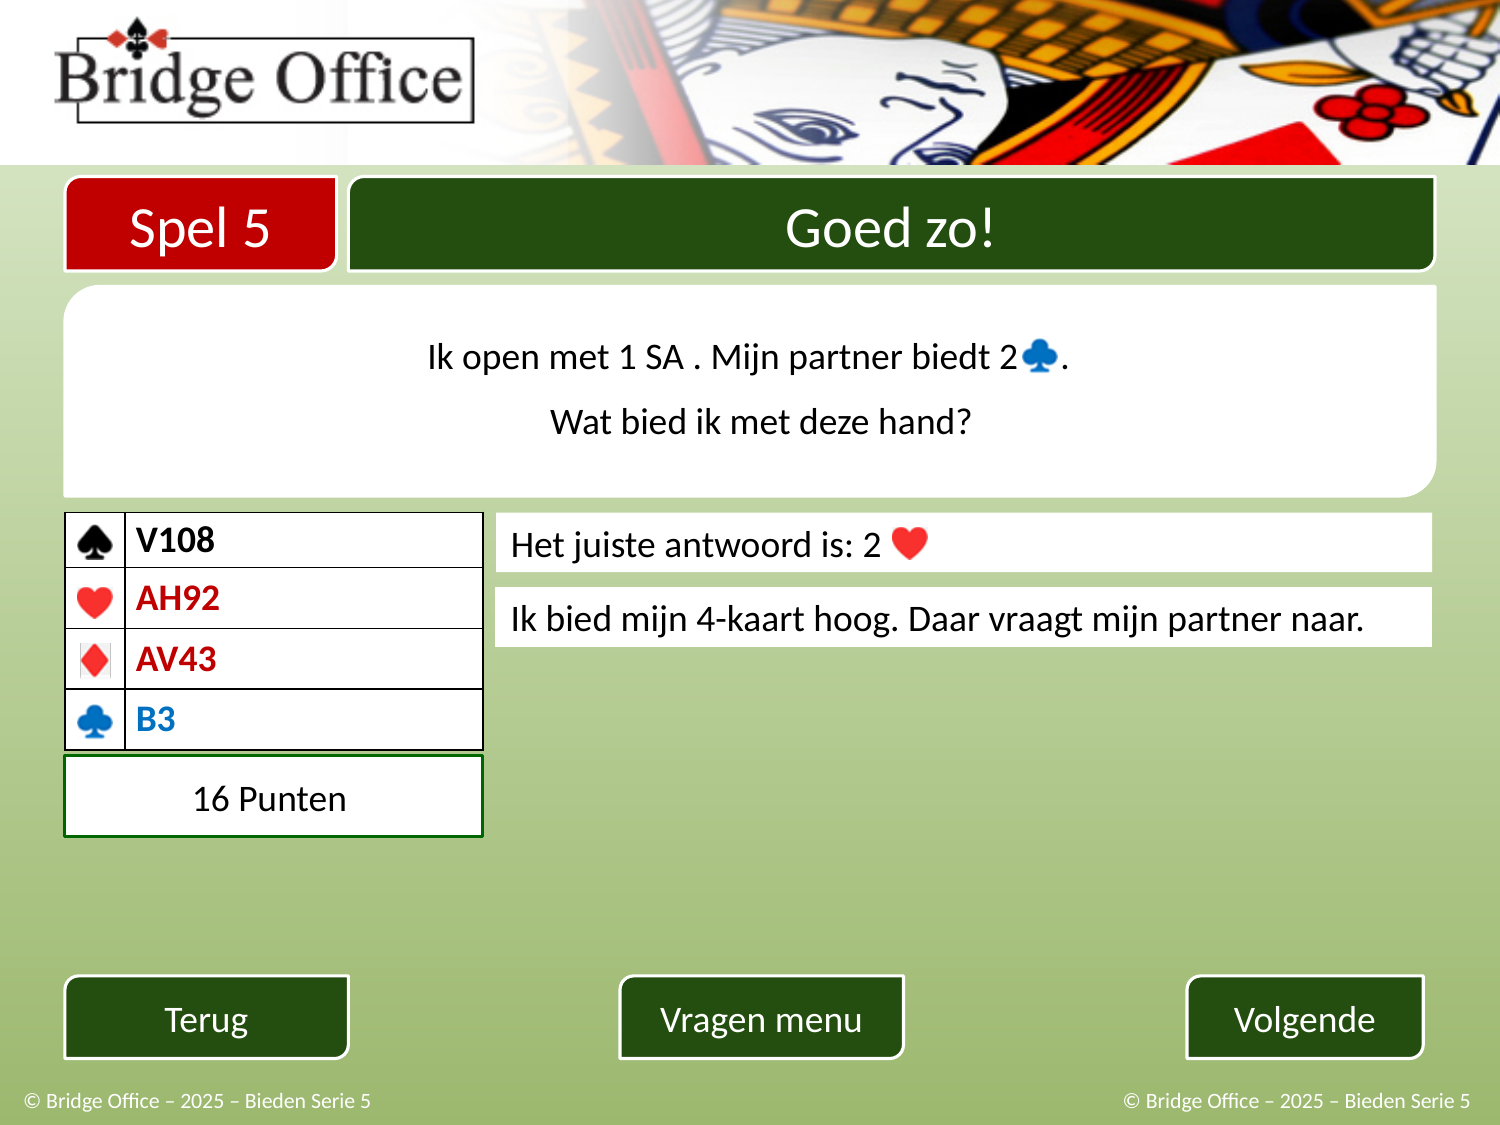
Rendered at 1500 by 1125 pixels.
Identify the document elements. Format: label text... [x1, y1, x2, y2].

text_box Ik open met 1 SA . Mijn partner biedt 2 . [394, 324, 1104, 385]
table_cell [66, 568, 124, 628]
text_box Ik bied mijn 4-kaart hoog. Daar vraagt mijn partner naar. [495, 587, 1432, 647]
picture [77, 524, 114, 561]
table_cell AV43 [126, 629, 482, 688]
table_cell AH92 [126, 568, 482, 628]
text_box Vragen menu [618, 974, 906, 1061]
text_box Volgende [1185, 974, 1425, 1061]
table_cell [66, 690, 124, 749]
picture [77, 703, 114, 740]
table_header V108 [126, 513, 482, 567]
picture [0, 0, 1500, 166]
table_cell [66, 629, 124, 688]
text_box © Bridge Office – 2025 – Bieden Serie 5 [8, 1079, 393, 1121]
picture [892, 527, 928, 560]
text_box [63, 284, 1437, 498]
text_box Wat bied ik met deze hand? [528, 389, 995, 450]
picture [1022, 338, 1059, 374]
text_box Het juiste antwoord is: 2 [496, 512, 1433, 573]
text_box © Bridge Office – 2025 – Bieden Serie 5 [1107, 1079, 1500, 1121]
text_box Terug [63, 974, 350, 1061]
table_cell B3 [126, 690, 482, 749]
text_box Spel 5 [63, 179, 339, 273]
picture [77, 586, 114, 619]
table_header [66, 513, 124, 567]
text_box Goed zo! [346, 179, 1437, 273]
text_box 16 Punten [63, 754, 484, 838]
picture [77, 643, 114, 679]
